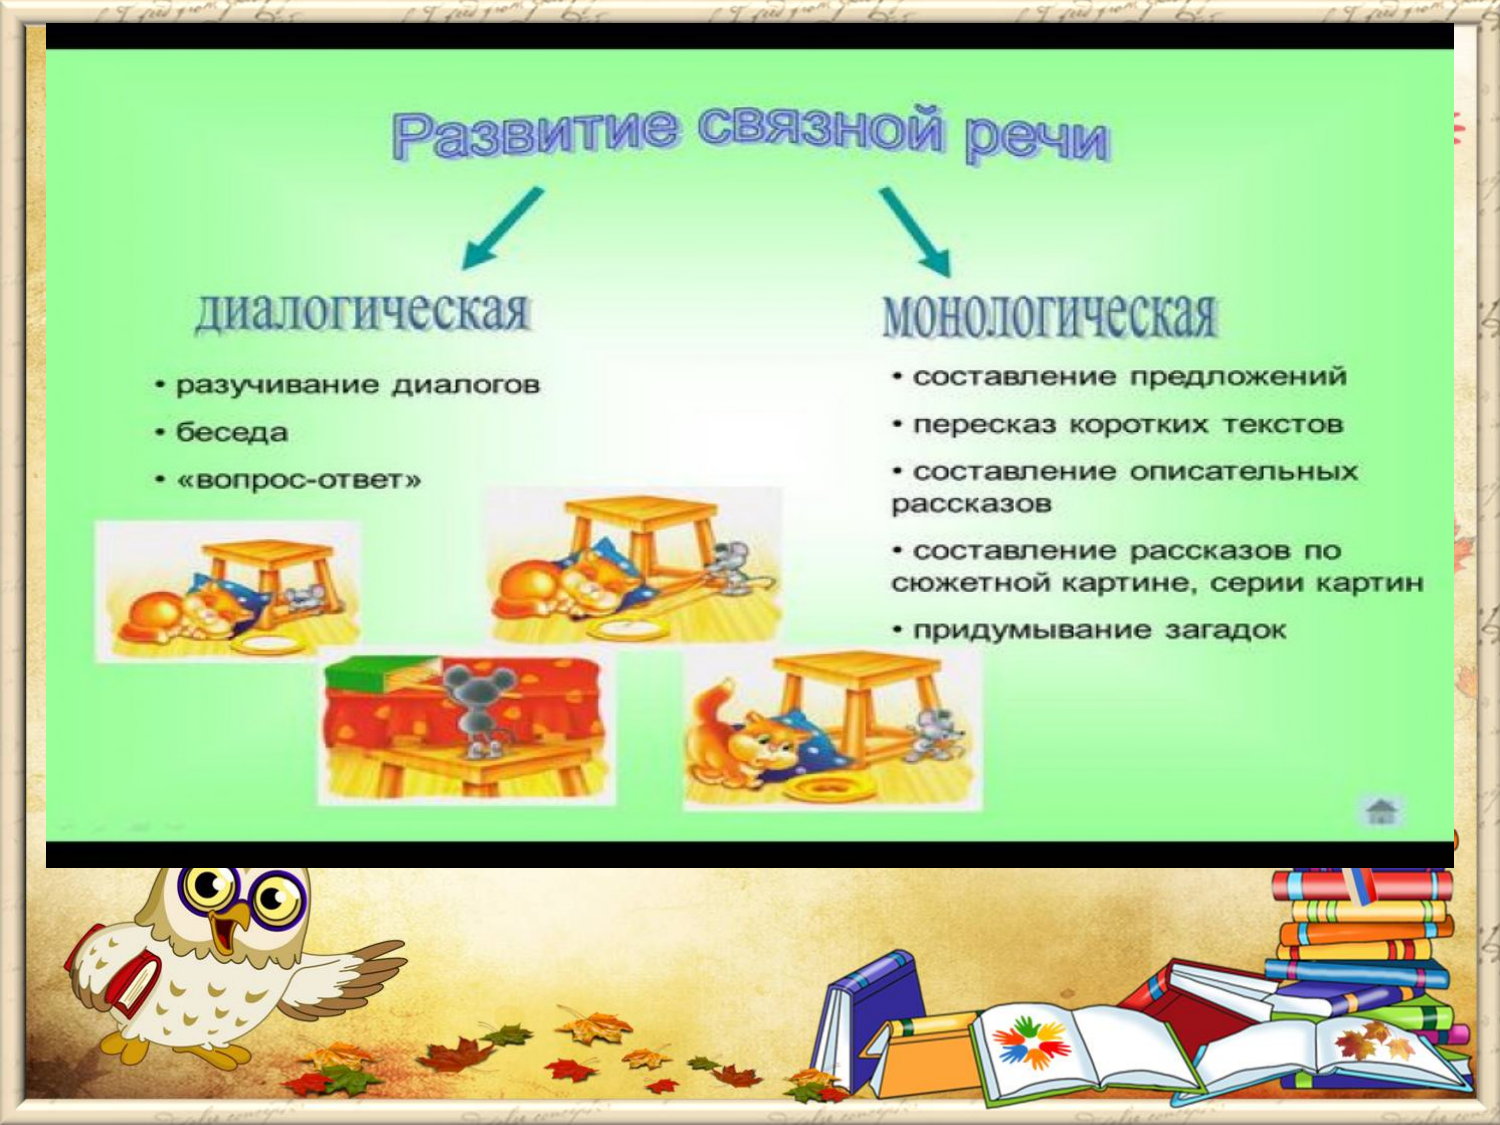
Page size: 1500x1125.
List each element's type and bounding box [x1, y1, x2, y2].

list [46, 23, 1454, 868]
picture [0, 0, 1500, 1125]
